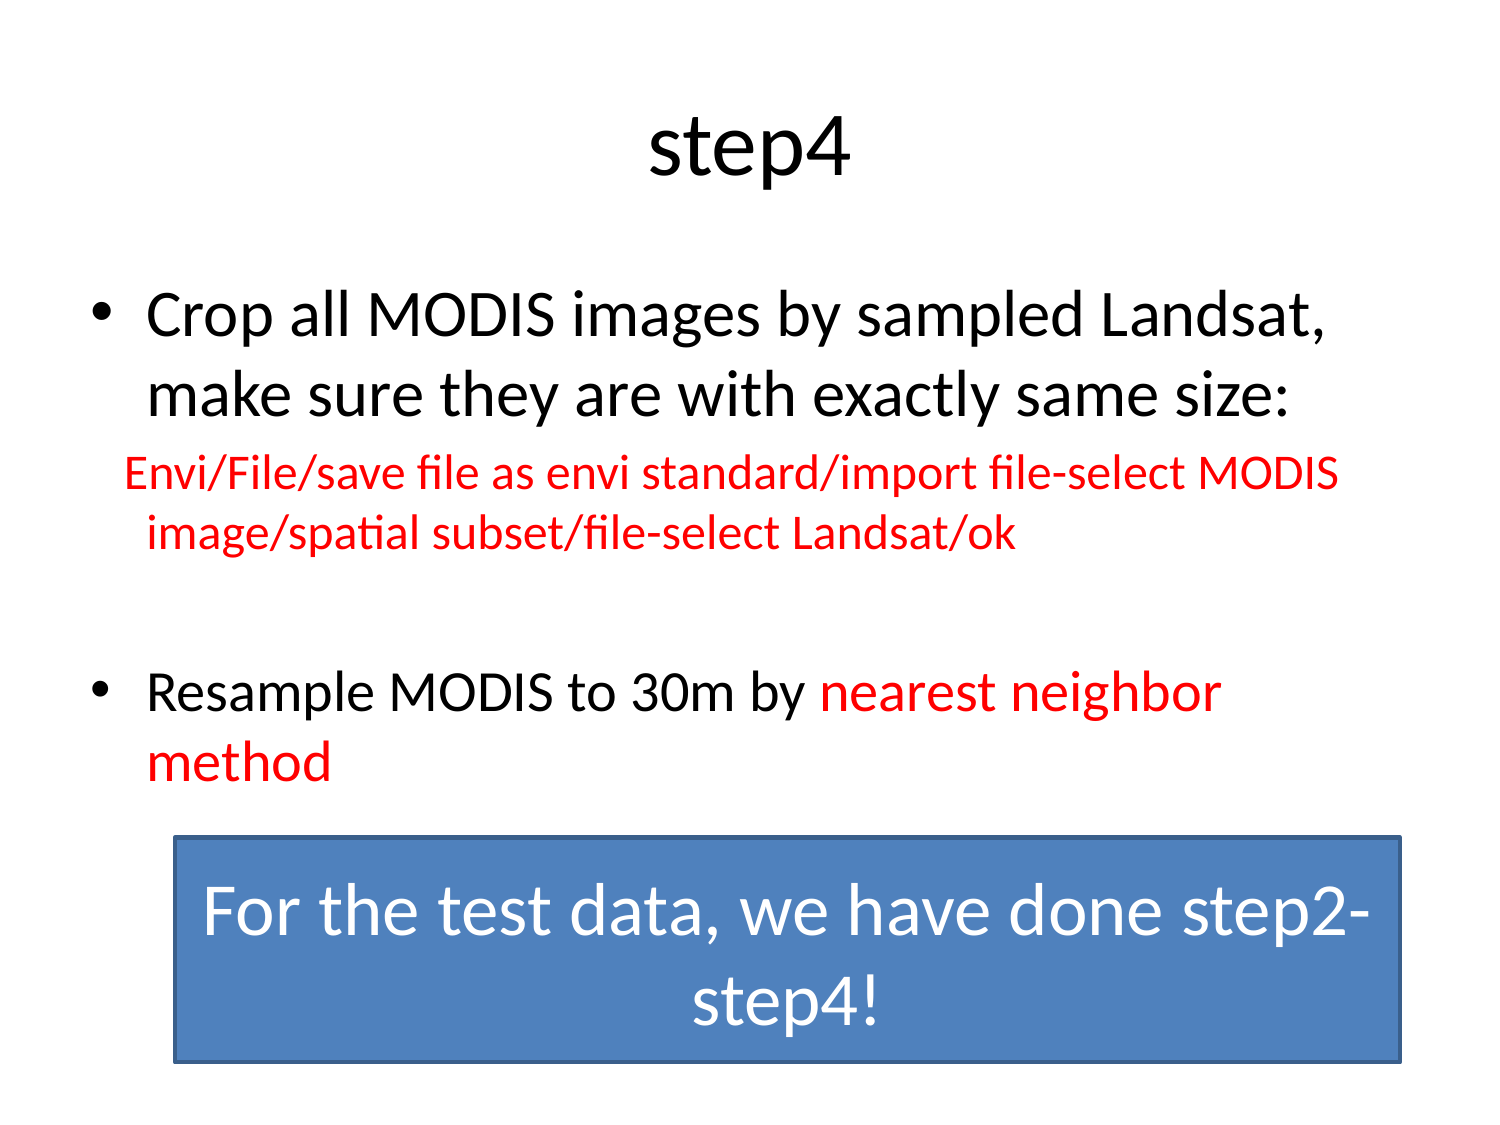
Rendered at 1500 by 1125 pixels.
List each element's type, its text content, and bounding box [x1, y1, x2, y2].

text_box For the test data, we have done step2-step4! [173, 835, 1402, 1064]
list Crop all MODIS images by sampled Landsat, make sure they are with exactly same size: Envi/File/save file as envi standard/import file-select MODIS image/spatial subset/file-select Landsat/ok Resample MODIS to 30m by nearest neighbor method [75, 262, 1425, 1005]
title step4 [75, 45, 1425, 233]
